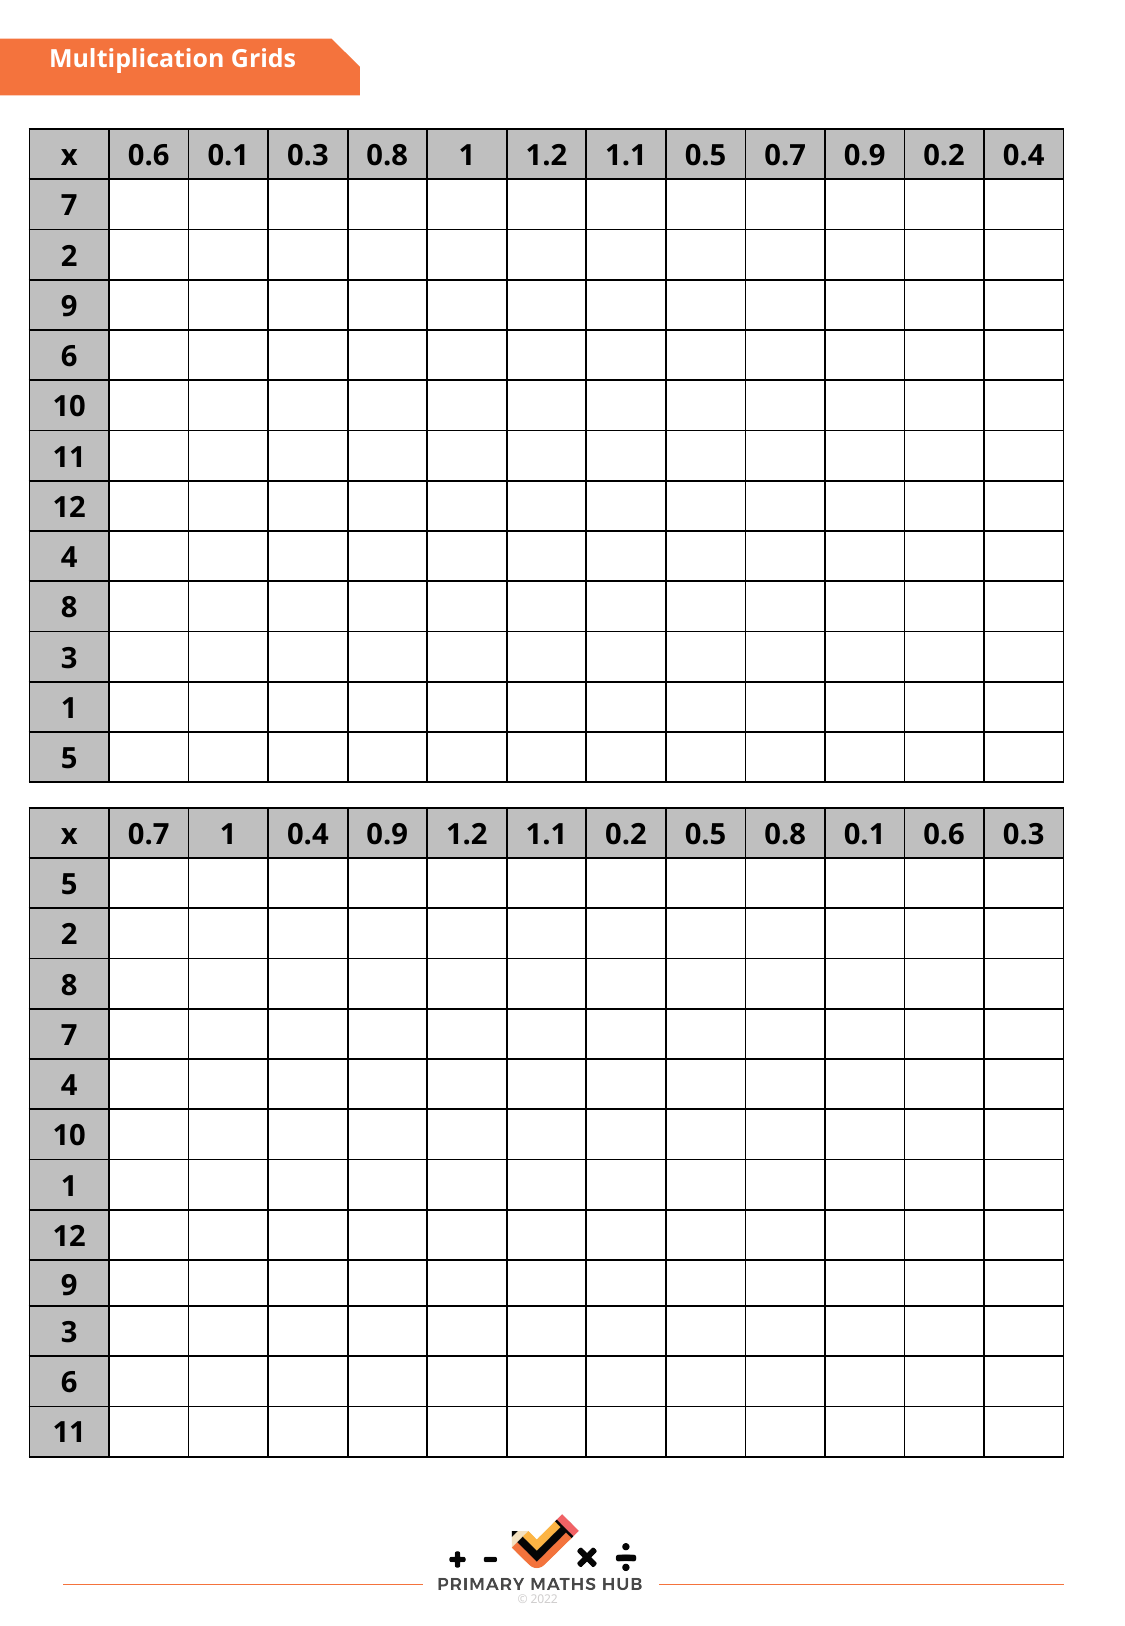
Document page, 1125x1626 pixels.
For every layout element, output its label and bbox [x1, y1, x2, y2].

table_cell [826, 482, 904, 530]
table_cell [30, 331, 108, 379]
table_cell [905, 230, 983, 279]
table_cell [508, 1211, 585, 1259]
table_cell [905, 683, 983, 731]
table_cell [667, 381, 745, 430]
table_cell [349, 1307, 426, 1355]
table_cell [189, 532, 267, 580]
table_cell [349, 281, 426, 329]
table_cell [905, 532, 983, 580]
table_cell [428, 431, 506, 480]
table_cell [508, 381, 585, 430]
table_cell [428, 1211, 506, 1259]
table_cell [30, 532, 108, 580]
table_cell [428, 281, 506, 329]
table_cell [826, 1160, 904, 1209]
table_cell [508, 331, 585, 379]
table_cell [30, 381, 108, 430]
table_cell [30, 431, 108, 480]
table_cell [667, 1110, 745, 1159]
table_cell [189, 582, 267, 631]
table_cell [826, 1010, 904, 1058]
table_cell [905, 1261, 983, 1305]
table_cell [905, 482, 983, 530]
table_cell [110, 733, 188, 781]
table_cell [189, 431, 267, 480]
table_cell [269, 230, 347, 279]
table_cell [189, 733, 267, 781]
table_cell [349, 1261, 426, 1305]
table_cell [269, 1407, 347, 1456]
table_cell [746, 1407, 824, 1456]
table_cell [349, 582, 426, 631]
table_cell [587, 1407, 665, 1456]
table_cell [349, 431, 426, 480]
table_cell [30, 632, 108, 681]
table_cell [508, 1407, 585, 1456]
table_cell [905, 1010, 983, 1058]
table_cell [269, 482, 347, 530]
table_cell [269, 1307, 347, 1355]
table_cell [428, 1160, 506, 1209]
table_cell [428, 959, 506, 1008]
table_cell [428, 1010, 506, 1058]
table_cell [428, 1357, 506, 1406]
table_cell [269, 683, 347, 731]
table_cell [269, 1357, 347, 1406]
table_cell [30, 733, 108, 781]
table_cell [110, 431, 188, 480]
table_header [667, 809, 745, 857]
table_cell [826, 1357, 904, 1406]
table_cell [508, 1307, 585, 1355]
table_header [905, 130, 983, 178]
table_cell [826, 733, 904, 781]
table_cell [587, 381, 665, 430]
table_cell [985, 482, 1063, 530]
table_cell [428, 733, 506, 781]
table_cell [826, 859, 904, 907]
table_cell [746, 1110, 824, 1159]
table_cell [508, 180, 585, 229]
table_cell [667, 281, 745, 329]
table_header [667, 130, 745, 178]
table_cell [269, 733, 347, 781]
table_cell [985, 733, 1063, 781]
table_cell [667, 582, 745, 631]
table_cell [905, 733, 983, 781]
table_cell [508, 1357, 585, 1406]
table_cell [508, 733, 585, 781]
table_cell [349, 959, 426, 1008]
table_cell [667, 482, 745, 530]
table_cell [826, 1261, 904, 1305]
table_cell [667, 1160, 745, 1209]
table_header [985, 130, 1063, 178]
table_cell [905, 959, 983, 1008]
table_cell [667, 1407, 745, 1456]
table_cell [30, 683, 108, 731]
table_cell [667, 683, 745, 731]
table_cell [269, 959, 347, 1008]
table_cell [826, 281, 904, 329]
table_cell [30, 230, 108, 279]
table_cell [110, 1261, 188, 1305]
table_cell [985, 1160, 1063, 1209]
table_cell [269, 1010, 347, 1058]
table_header [349, 130, 426, 178]
table_cell [269, 532, 347, 580]
table_cell [508, 859, 585, 907]
table_cell [508, 1160, 585, 1209]
table_cell [508, 632, 585, 681]
table_cell [905, 281, 983, 329]
table_cell [826, 683, 904, 731]
table_cell [189, 1357, 267, 1406]
table_cell [587, 331, 665, 379]
table_cell [746, 1357, 824, 1406]
table_cell [269, 1211, 347, 1259]
table_cell [587, 532, 665, 580]
table_cell [508, 281, 585, 329]
table_cell [826, 532, 904, 580]
table_cell [985, 180, 1063, 229]
table_cell [349, 331, 426, 379]
table_cell [30, 1211, 108, 1259]
table_cell [667, 1010, 745, 1058]
table_cell [269, 582, 347, 631]
table_cell [826, 381, 904, 430]
table_cell [985, 331, 1063, 379]
table_cell [508, 482, 585, 530]
table_cell [189, 1010, 267, 1058]
table_cell [110, 909, 188, 958]
table_cell [189, 1261, 267, 1305]
table_cell [189, 909, 267, 958]
table_cell [746, 230, 824, 279]
table_cell [349, 859, 426, 907]
table_cell [189, 1160, 267, 1209]
table_cell [746, 632, 824, 681]
table_cell [30, 1110, 108, 1159]
table_cell [746, 381, 824, 430]
table_cell [985, 1307, 1063, 1355]
table_cell [587, 1110, 665, 1159]
table_header [428, 130, 506, 178]
table_cell [905, 582, 983, 631]
table_cell [269, 1261, 347, 1305]
table_cell [30, 1060, 108, 1108]
table_cell [587, 859, 665, 907]
table_cell [667, 1357, 745, 1406]
table_cell [985, 532, 1063, 580]
table_header [269, 809, 347, 857]
table_cell [189, 859, 267, 907]
table_cell [30, 1357, 108, 1406]
table_cell [587, 230, 665, 279]
table_cell [985, 859, 1063, 907]
table_cell [189, 331, 267, 379]
table_cell [905, 859, 983, 907]
table_cell [110, 1010, 188, 1058]
table_cell [189, 1407, 267, 1456]
table_cell [110, 180, 188, 229]
table_cell [110, 281, 188, 329]
table_header [746, 130, 824, 178]
table_cell [508, 431, 585, 480]
table_cell [587, 482, 665, 530]
table_cell [189, 281, 267, 329]
table_cell [110, 331, 188, 379]
table_cell [746, 1160, 824, 1209]
table_cell [110, 1407, 188, 1456]
table_cell [587, 180, 665, 229]
table_cell [508, 1010, 585, 1058]
table_cell [428, 1407, 506, 1456]
table_header [826, 809, 904, 857]
table_cell [985, 381, 1063, 430]
table_cell [30, 959, 108, 1008]
table_cell [110, 683, 188, 731]
table_cell [985, 909, 1063, 958]
table_cell [667, 632, 745, 681]
table_cell [30, 1407, 108, 1456]
table_cell [508, 532, 585, 580]
table_cell [985, 1407, 1063, 1456]
table_cell [826, 1307, 904, 1355]
table_header [189, 809, 267, 857]
table_cell [428, 1110, 506, 1159]
table_cell [826, 1110, 904, 1159]
table_cell [587, 431, 665, 480]
table_cell [428, 230, 506, 279]
table_cell [189, 959, 267, 1008]
table_cell [110, 230, 188, 279]
table_cell [428, 532, 506, 580]
table_cell [110, 582, 188, 631]
table_cell [508, 1261, 585, 1305]
table_header [189, 130, 267, 178]
table_cell [587, 1010, 665, 1058]
table_cell [587, 909, 665, 958]
table_cell [349, 230, 426, 279]
table_cell [349, 683, 426, 731]
table_cell [985, 1060, 1063, 1108]
table_cell [826, 180, 904, 229]
table_cell [508, 959, 585, 1008]
table_cell [110, 632, 188, 681]
table_cell [587, 632, 665, 681]
table_header [587, 809, 665, 857]
table_cell [905, 1110, 983, 1159]
table_cell [587, 683, 665, 731]
table_cell [428, 909, 506, 958]
table_cell [508, 1060, 585, 1108]
table_cell [428, 331, 506, 379]
table_cell [826, 582, 904, 631]
table_cell [349, 381, 426, 430]
table_cell [746, 482, 824, 530]
table_cell [667, 1307, 745, 1355]
table_cell [667, 180, 745, 229]
picture [432, 1512, 648, 1597]
table_cell [587, 1357, 665, 1406]
table_cell [110, 959, 188, 1008]
table_cell [985, 582, 1063, 631]
text_box [429, 1584, 646, 1614]
table_cell [349, 180, 426, 229]
table_cell [269, 1110, 347, 1159]
table_cell [985, 632, 1063, 681]
table_cell [746, 1211, 824, 1259]
table_cell [269, 1060, 347, 1108]
table_cell [826, 230, 904, 279]
table_cell [985, 1261, 1063, 1305]
table_cell [905, 180, 983, 229]
table_cell [428, 180, 506, 229]
table_cell [826, 1060, 904, 1108]
table_cell [667, 331, 745, 379]
table_cell [269, 281, 347, 329]
table_cell [826, 431, 904, 480]
table_header [30, 130, 108, 178]
table_cell [826, 959, 904, 1008]
table_cell [826, 1407, 904, 1456]
table_header [349, 809, 426, 857]
table_cell [587, 1261, 665, 1305]
table_cell [428, 632, 506, 681]
table_cell [746, 959, 824, 1008]
table_cell [905, 1307, 983, 1355]
table_header [508, 130, 585, 178]
table_cell [349, 733, 426, 781]
table_cell [349, 1010, 426, 1058]
table_cell [349, 1211, 426, 1259]
table_cell [985, 1357, 1063, 1406]
table_cell [349, 1407, 426, 1456]
table_cell [905, 1211, 983, 1259]
table_cell [189, 1060, 267, 1108]
table_cell [746, 582, 824, 631]
table_cell [428, 1307, 506, 1355]
table_header [110, 809, 188, 857]
table_cell [349, 532, 426, 580]
table_cell [826, 1211, 904, 1259]
table_cell [189, 632, 267, 681]
table_cell [269, 180, 347, 229]
table_cell [746, 909, 824, 958]
table_cell [667, 859, 745, 907]
table_cell [110, 482, 188, 530]
table_cell [428, 381, 506, 430]
table_cell [746, 431, 824, 480]
table_cell [189, 381, 267, 430]
table_header [30, 809, 108, 857]
table_cell [667, 431, 745, 480]
table_cell [826, 909, 904, 958]
table_cell [349, 1110, 426, 1159]
table_cell [746, 683, 824, 731]
table_cell [189, 1211, 267, 1259]
table_cell [349, 1357, 426, 1406]
table_cell [746, 331, 824, 379]
table_cell [667, 532, 745, 580]
table_cell [30, 281, 108, 329]
table_cell [746, 859, 824, 907]
table_header [826, 130, 904, 178]
table_cell [905, 1357, 983, 1406]
table_cell [349, 1060, 426, 1108]
table_header [587, 130, 665, 178]
table_cell [269, 1160, 347, 1209]
table_cell [587, 1211, 665, 1259]
table_cell [667, 909, 745, 958]
table_cell [110, 1160, 188, 1209]
table_cell [587, 582, 665, 631]
table_cell [905, 381, 983, 430]
table_cell [746, 180, 824, 229]
table_cell [110, 1357, 188, 1406]
table_cell [587, 959, 665, 1008]
table_cell [30, 909, 108, 958]
table_cell [746, 1307, 824, 1355]
table_cell [826, 331, 904, 379]
table_cell [110, 532, 188, 580]
table_cell [508, 683, 585, 731]
table_cell [667, 1060, 745, 1108]
table_cell [189, 180, 267, 229]
table_cell [110, 381, 188, 430]
table_cell [428, 482, 506, 530]
table_cell [110, 1060, 188, 1108]
table_cell [30, 180, 108, 229]
table_cell [189, 1307, 267, 1355]
table_cell [985, 431, 1063, 480]
table_cell [349, 909, 426, 958]
table_cell [428, 582, 506, 631]
table_cell [349, 632, 426, 681]
table_header [985, 809, 1063, 857]
table_cell [30, 1160, 108, 1209]
table_cell [189, 1110, 267, 1159]
table_cell [428, 683, 506, 731]
table_cell [985, 959, 1063, 1008]
table_cell [508, 582, 585, 631]
table_cell [269, 381, 347, 430]
table_cell [428, 859, 506, 907]
table_cell [30, 1010, 108, 1058]
table_cell [269, 431, 347, 480]
table_cell [428, 1261, 506, 1305]
table_cell [985, 1211, 1063, 1259]
table_cell [587, 281, 665, 329]
table_cell [985, 281, 1063, 329]
table_cell [30, 482, 108, 530]
table_cell [746, 281, 824, 329]
table_header [746, 809, 824, 857]
table_header [110, 130, 188, 178]
table_cell [985, 230, 1063, 279]
table_cell [905, 431, 983, 480]
table_cell [667, 1211, 745, 1259]
table_cell [905, 632, 983, 681]
table_cell [269, 632, 347, 681]
table_cell [746, 1261, 824, 1305]
table_cell [269, 331, 347, 379]
table_cell [30, 1261, 108, 1305]
table_cell [30, 859, 108, 907]
table_header [269, 130, 347, 178]
table_cell [746, 1060, 824, 1108]
table_cell [110, 859, 188, 907]
table_header [508, 809, 585, 857]
table_cell [905, 1160, 983, 1209]
table_cell [189, 683, 267, 731]
table_header [905, 809, 983, 857]
table_cell [826, 632, 904, 681]
table_cell [667, 959, 745, 1008]
table_cell [746, 1010, 824, 1058]
table_cell [905, 909, 983, 958]
table_cell [667, 1261, 745, 1305]
table_cell [905, 1060, 983, 1108]
table_cell [667, 733, 745, 781]
table_cell [508, 1110, 585, 1159]
table_cell [587, 1307, 665, 1355]
table_cell [985, 1110, 1063, 1159]
table_cell [110, 1307, 188, 1355]
table_cell [349, 482, 426, 530]
table_cell [746, 532, 824, 580]
table_cell [905, 331, 983, 379]
text_box [0, 37, 361, 97]
table_cell [746, 733, 824, 781]
table_cell [110, 1211, 188, 1259]
table_cell [349, 1160, 426, 1209]
table_cell [587, 733, 665, 781]
table_header [428, 809, 506, 857]
table_cell [985, 1010, 1063, 1058]
table_cell [508, 230, 585, 279]
table_cell [587, 1060, 665, 1108]
table_cell [189, 230, 267, 279]
table_cell [30, 1307, 108, 1355]
table_cell [269, 859, 347, 907]
table_cell [428, 1060, 506, 1108]
table_cell [985, 683, 1063, 731]
table_cell [30, 582, 108, 631]
table_cell [189, 482, 267, 530]
table_cell [110, 1110, 188, 1159]
table_cell [587, 1160, 665, 1209]
table_cell [667, 230, 745, 279]
table_cell [508, 909, 585, 958]
table_cell [269, 909, 347, 958]
table_cell [905, 1407, 983, 1456]
